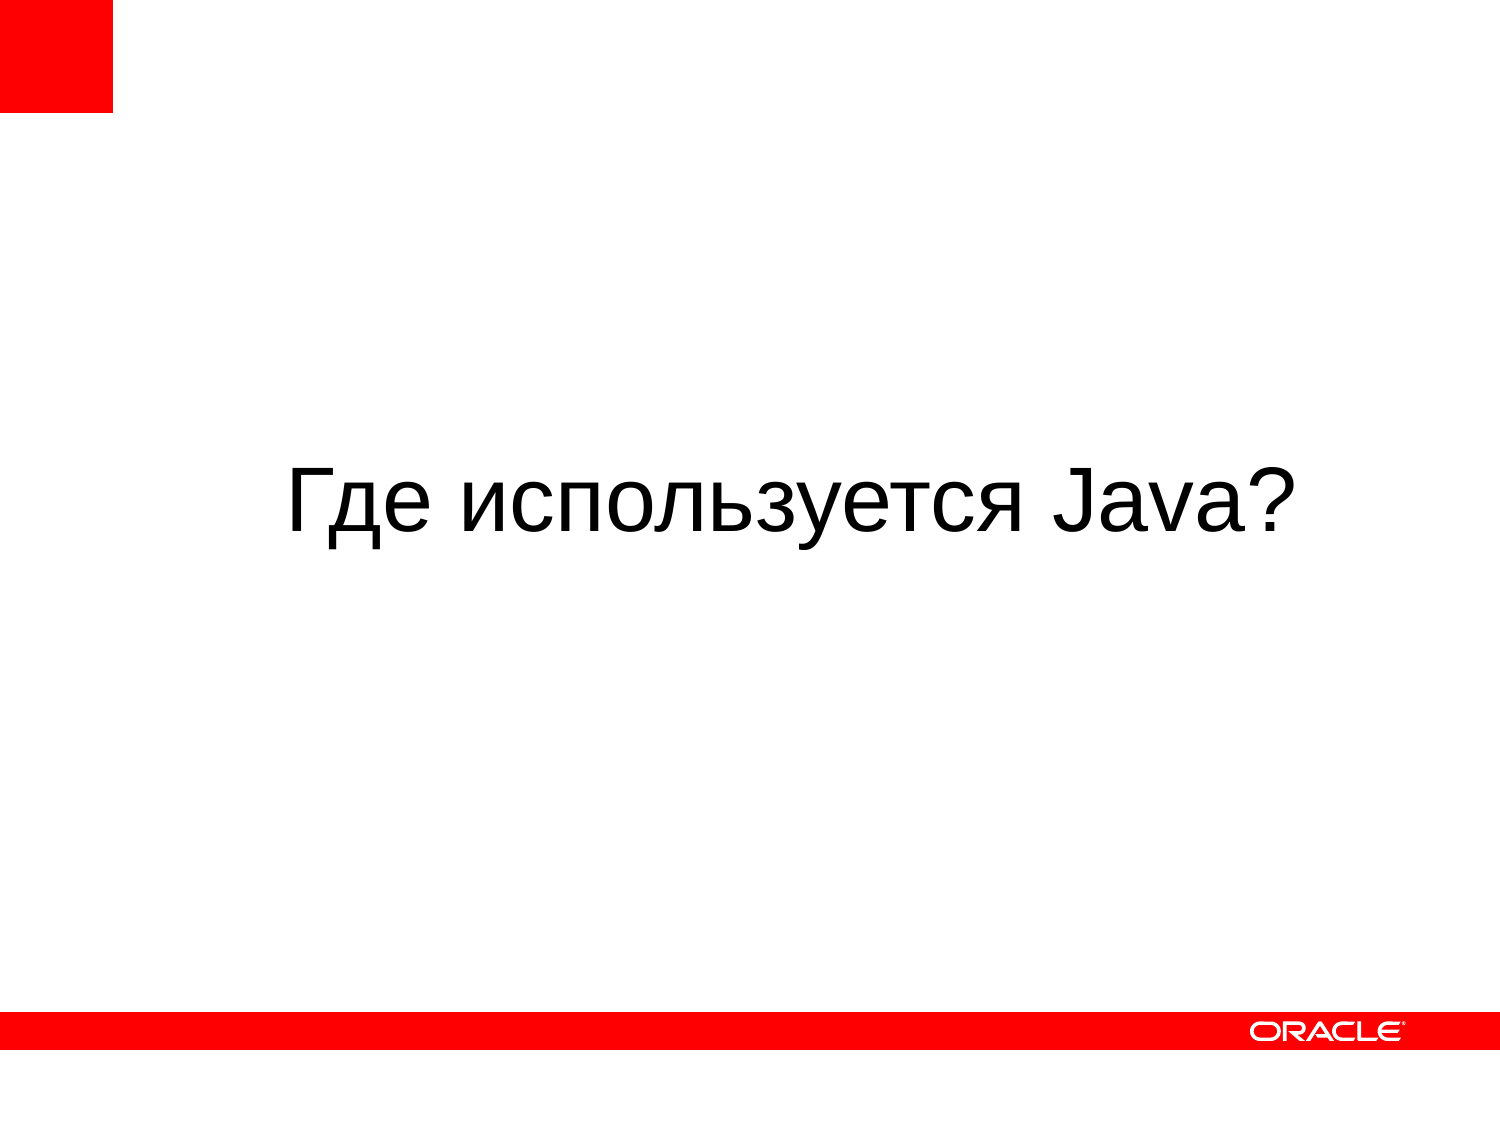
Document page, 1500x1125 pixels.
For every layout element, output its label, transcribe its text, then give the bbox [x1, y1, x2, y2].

picture [0, 0, 113, 113]
text_box Где используется Java? [230, 432, 1353, 558]
picture [0, 1012, 1500, 1050]
